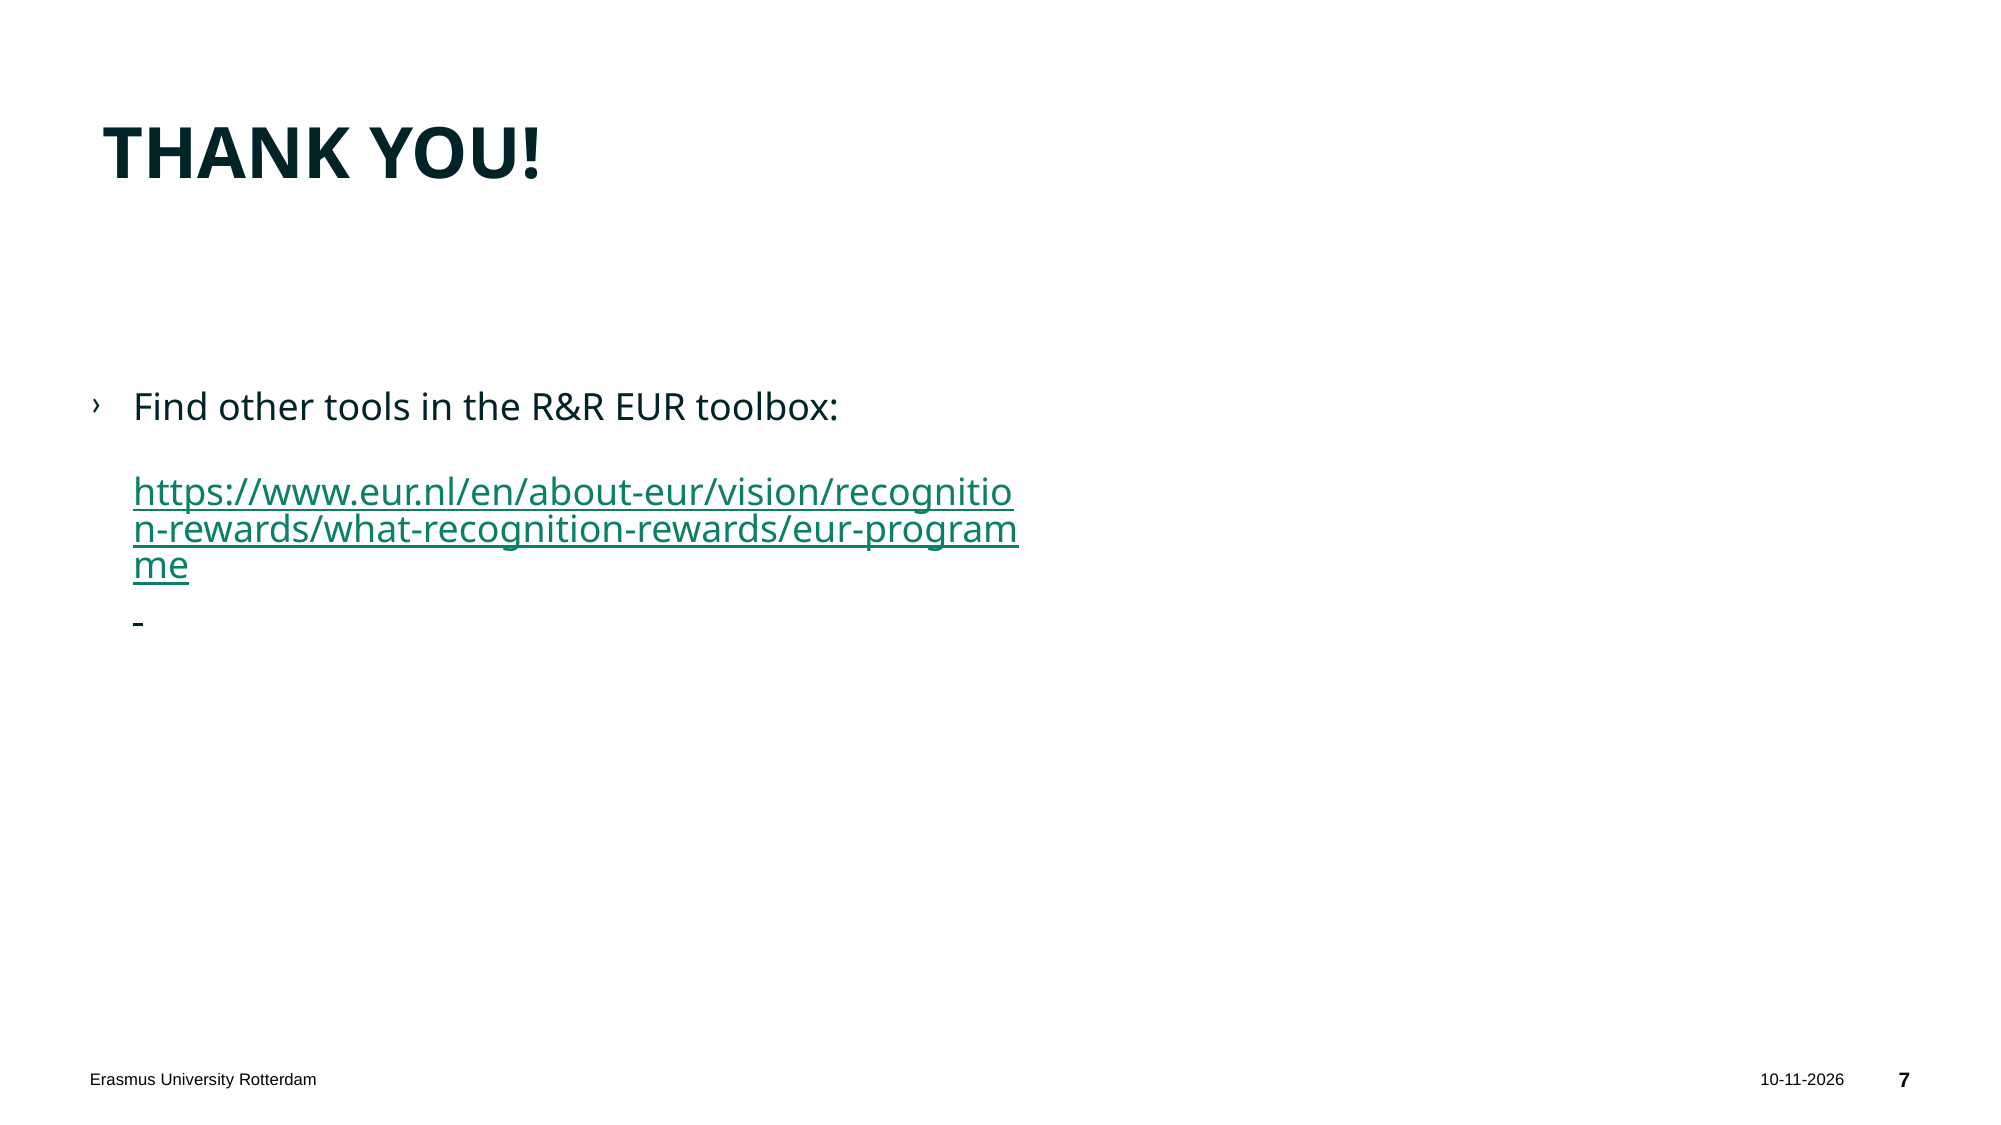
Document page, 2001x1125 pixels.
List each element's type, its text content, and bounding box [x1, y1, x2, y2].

footer Erasmus University Rotterdam [89, 1068, 1708, 1090]
text_box THANK YOU! [87, 118, 1810, 235]
slide_number 7 [1866, 1068, 1911, 1090]
list Find other tools in the R&R EUR toolbox: https://www.eur.nl/en/about-eur/vision/recognition-rewards/what-recognition-rewards/eur-programme [89, 322, 1031, 1035]
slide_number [1730, 1068, 1845, 1090]
